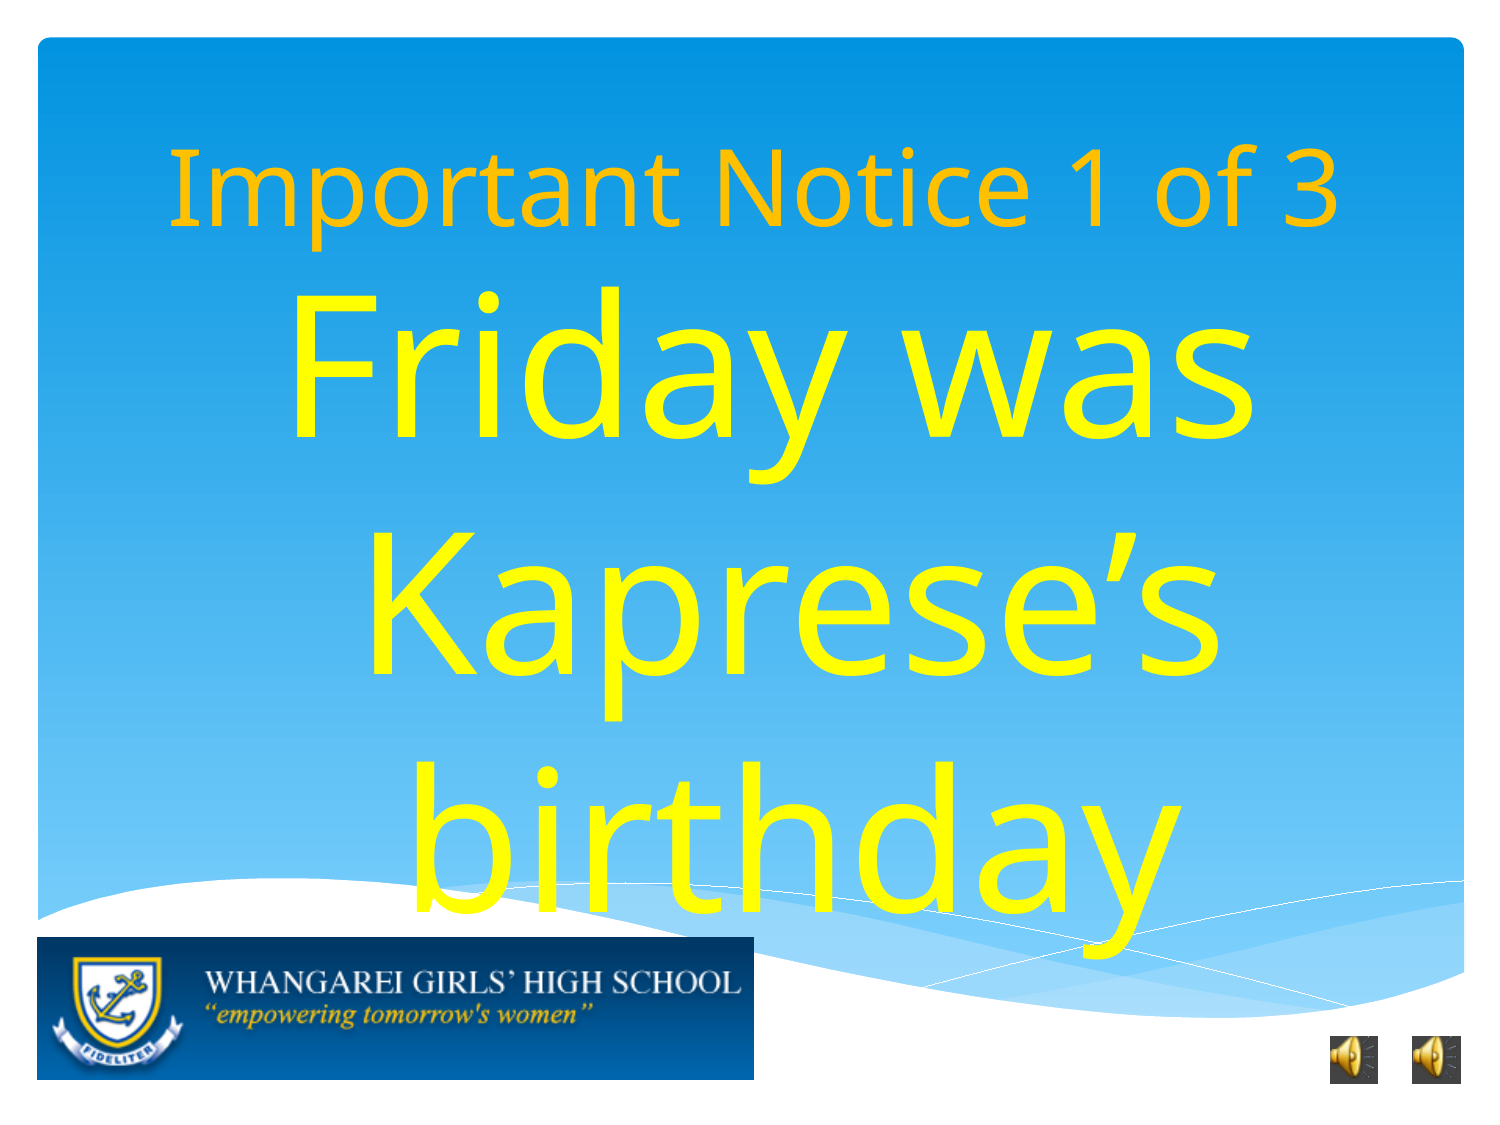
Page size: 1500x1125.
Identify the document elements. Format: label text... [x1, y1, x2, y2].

picture [1411, 1034, 1462, 1086]
text_box Friday was Kaprese’s birthday [149, 231, 1391, 963]
text_box Important Notice 1 of 3 [149, 37, 1362, 255]
picture [1328, 1034, 1380, 1086]
picture [37, 937, 754, 1080]
